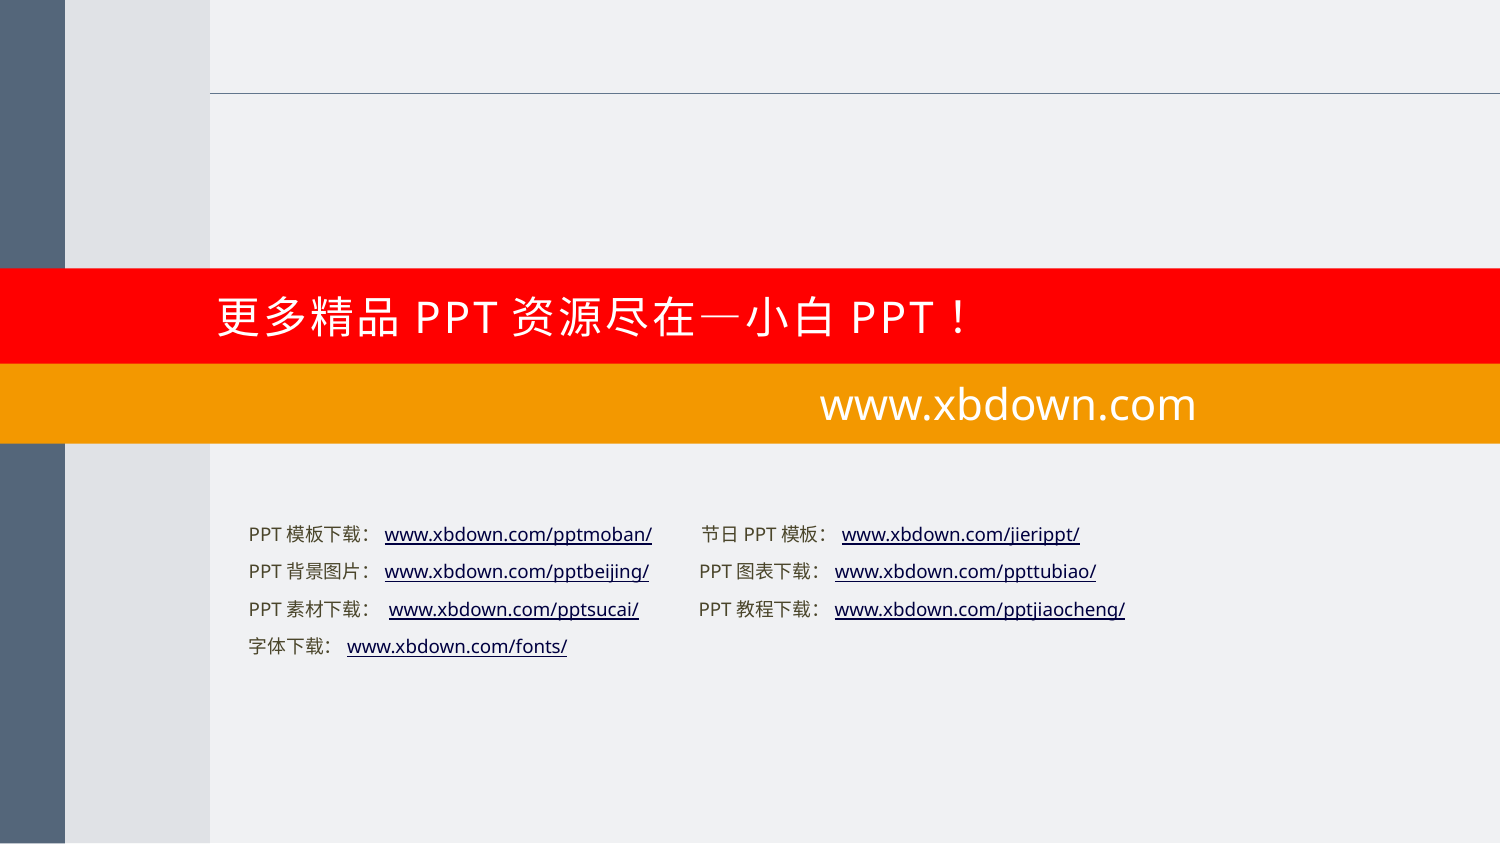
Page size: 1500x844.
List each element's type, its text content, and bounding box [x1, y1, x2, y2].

text_box www.xbdown.com [0, 366, 1500, 446]
text_box PPT模板下载：www.xbdown.com/pptmoban/ 节日PPT模板：www.xbdown.com/jierippt/ PPT背景图片：www.xbdown.com/pptbeijing/ PPT图表下载：www.xbdown.com/ppttubiao/ PPT素材下载： www.xbdown.com/pptsucai/ PPT教程下载：www.xbdown.com/pptjiaocheng/ 字体下载：www.xbdown.com/fonts/ [237, 481, 1266, 690]
text_box 更多精品PPT资源尽在—小白PPT！ [0, 266, 1500, 366]
